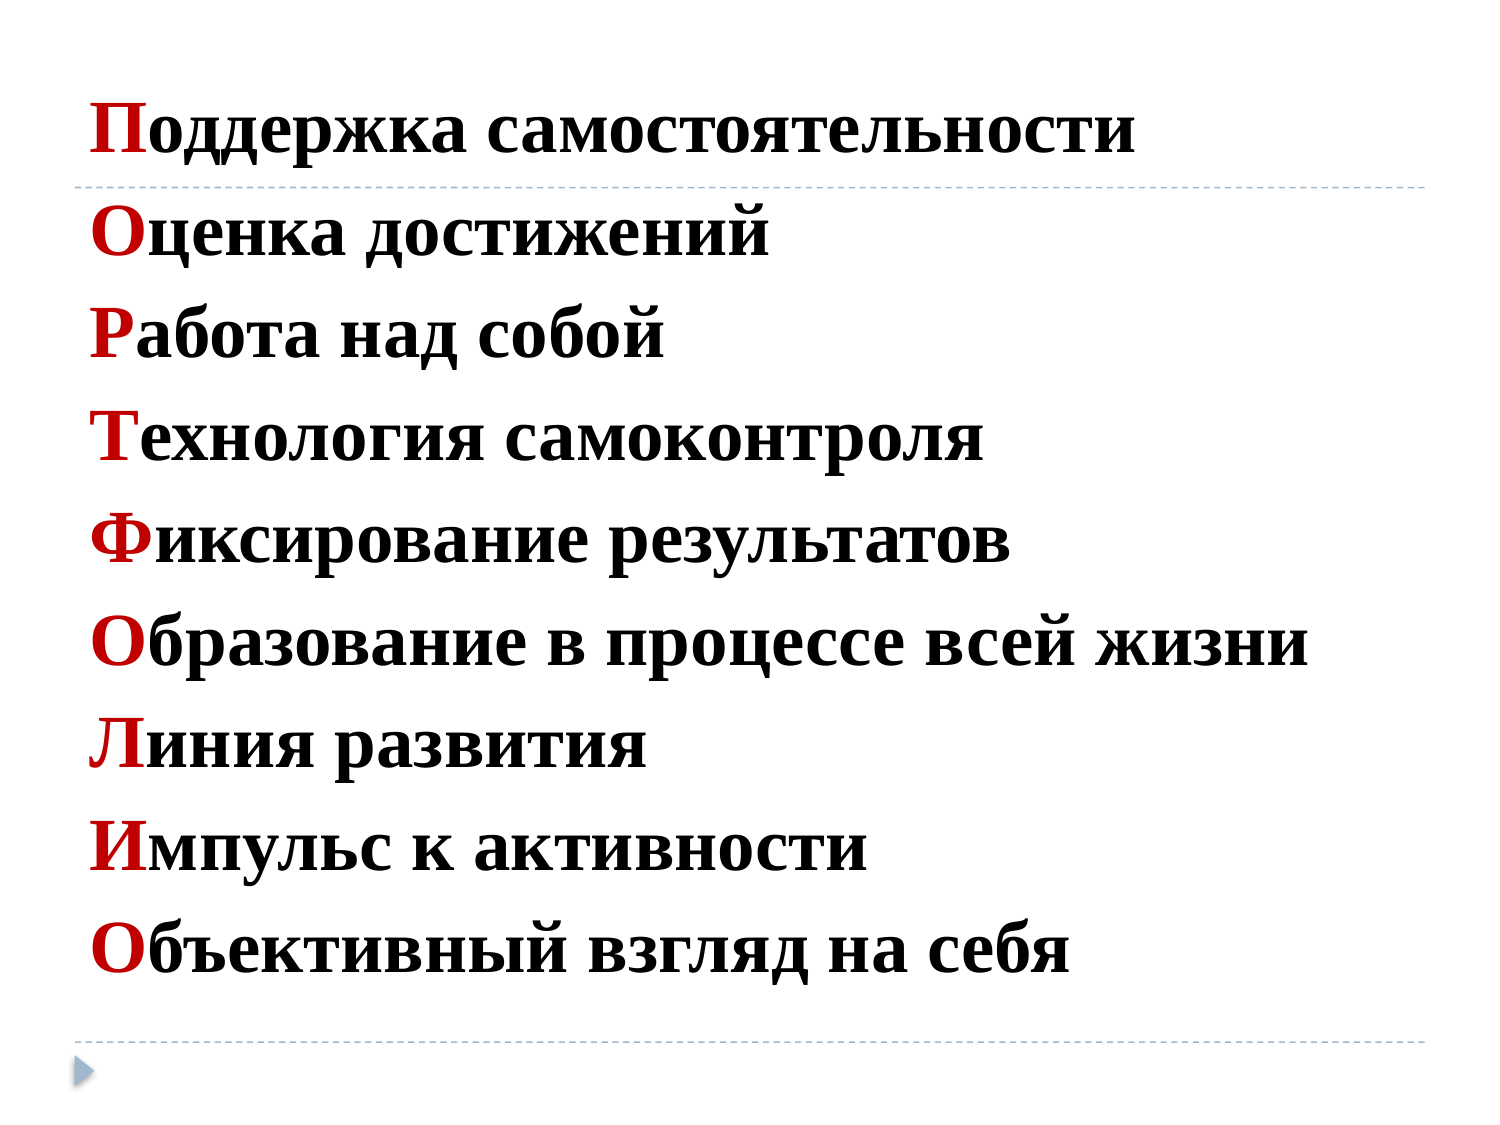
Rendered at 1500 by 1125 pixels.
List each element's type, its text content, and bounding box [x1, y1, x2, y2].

list Поддержка самостоятельности Оценка достижений Работа над собой Технология самоконтроля Фиксирование результатов Образование в процессе всей жизни Линия развития Импульс к активности Объективный взгляд на себя [75, 70, 1425, 1038]
